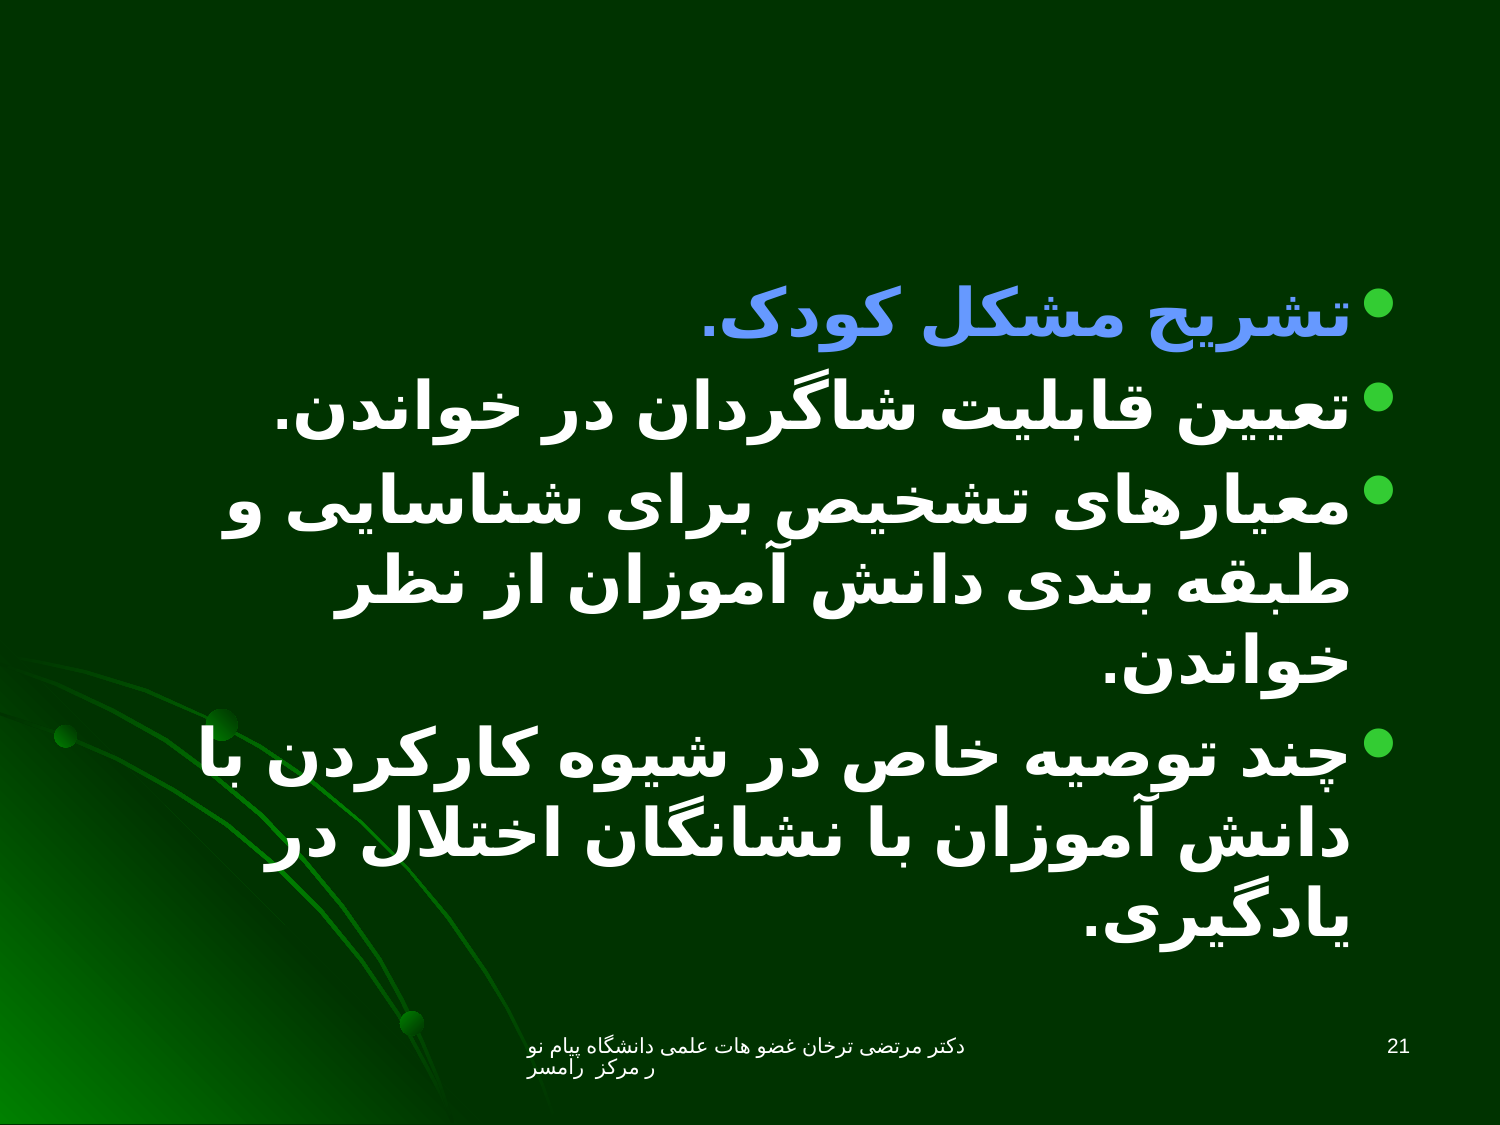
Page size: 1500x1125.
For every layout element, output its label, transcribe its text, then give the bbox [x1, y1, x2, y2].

footer دکتر مرتضی ترخان غضو هات علمی دانشگاه پیام نور مرکز رامسر [512, 1024, 988, 1101]
list تشریح مشکل کودک. تعیین قابلیت شاگردان در خواندن. معیارهای تشخیص برای شناسایی و طبقه بندی دانش آموزان از نظر خواندن. چند توصیه خاص در شیوه کارکردن با دانش آموزان با نشانگان اختلال در یادگیری. [74, 262, 1426, 1006]
slide_number 21 [1074, 1024, 1426, 1101]
